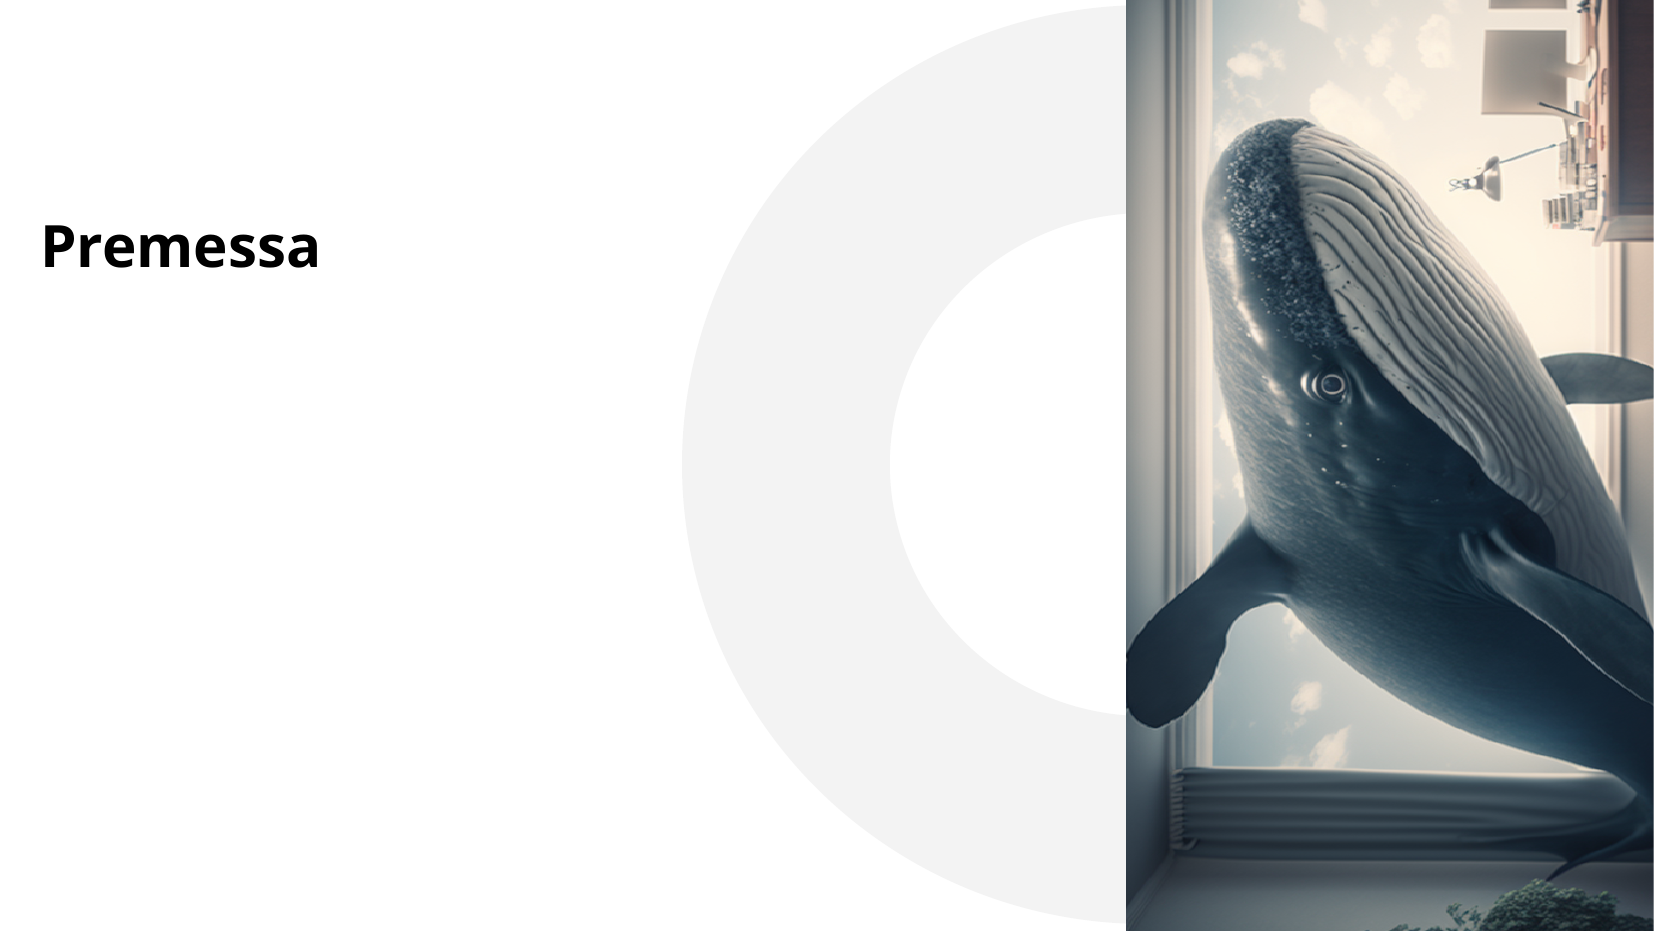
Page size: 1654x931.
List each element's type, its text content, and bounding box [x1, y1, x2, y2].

picture [1126, 0, 1654, 931]
title Premessa [40, 186, 620, 302]
